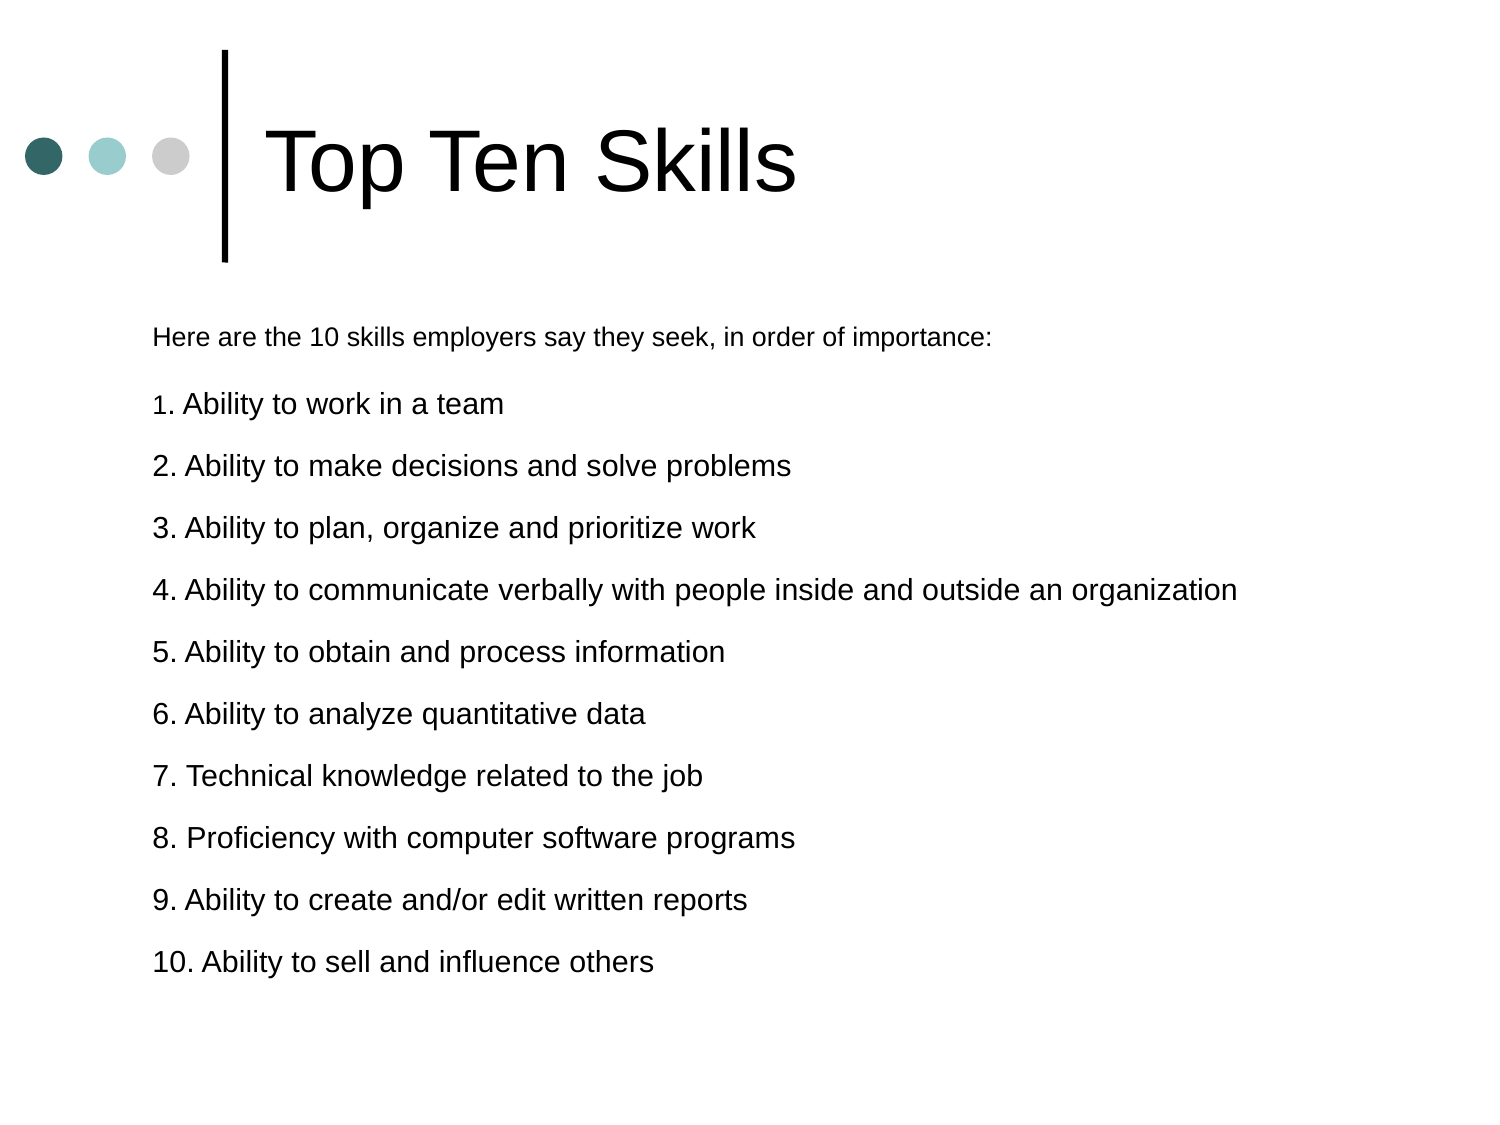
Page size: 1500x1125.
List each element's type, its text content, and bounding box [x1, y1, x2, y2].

title Top Ten Skills [249, 31, 1400, 282]
list Here are the 10 skills employers say they seek, in order of importance: 1. Ability to work in a team 2. Ability to make decisions and solve problems 3. Ability to plan, organize and prioritize work 4. Ability to communicate verbally with people inside and outside an organization 5. Ability to obtain and process information 6. Ability to analyze quantitative data 7. Technical knowledge related to the job 8. Proficiency with computer software programs 9. Ability to create and/or edit written reports 10. Ability to sell and influence others [137, 312, 1400, 988]
